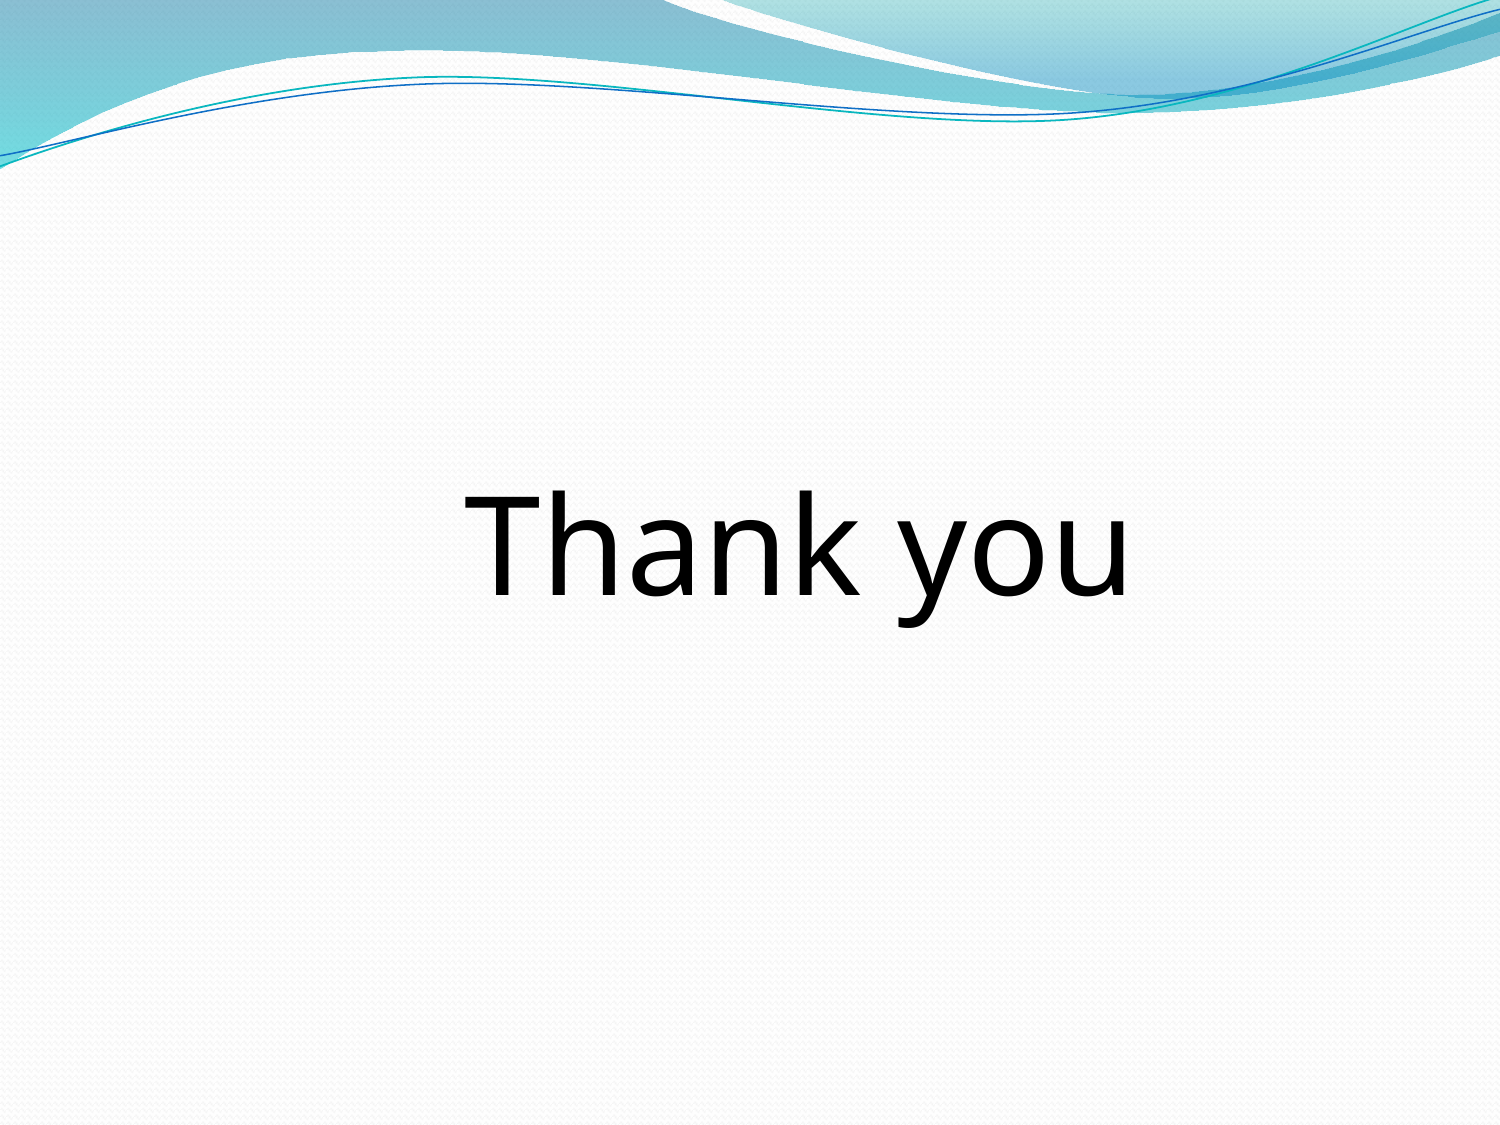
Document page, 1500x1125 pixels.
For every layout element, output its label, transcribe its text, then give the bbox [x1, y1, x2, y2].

list Thank you [75, 317, 1425, 1038]
